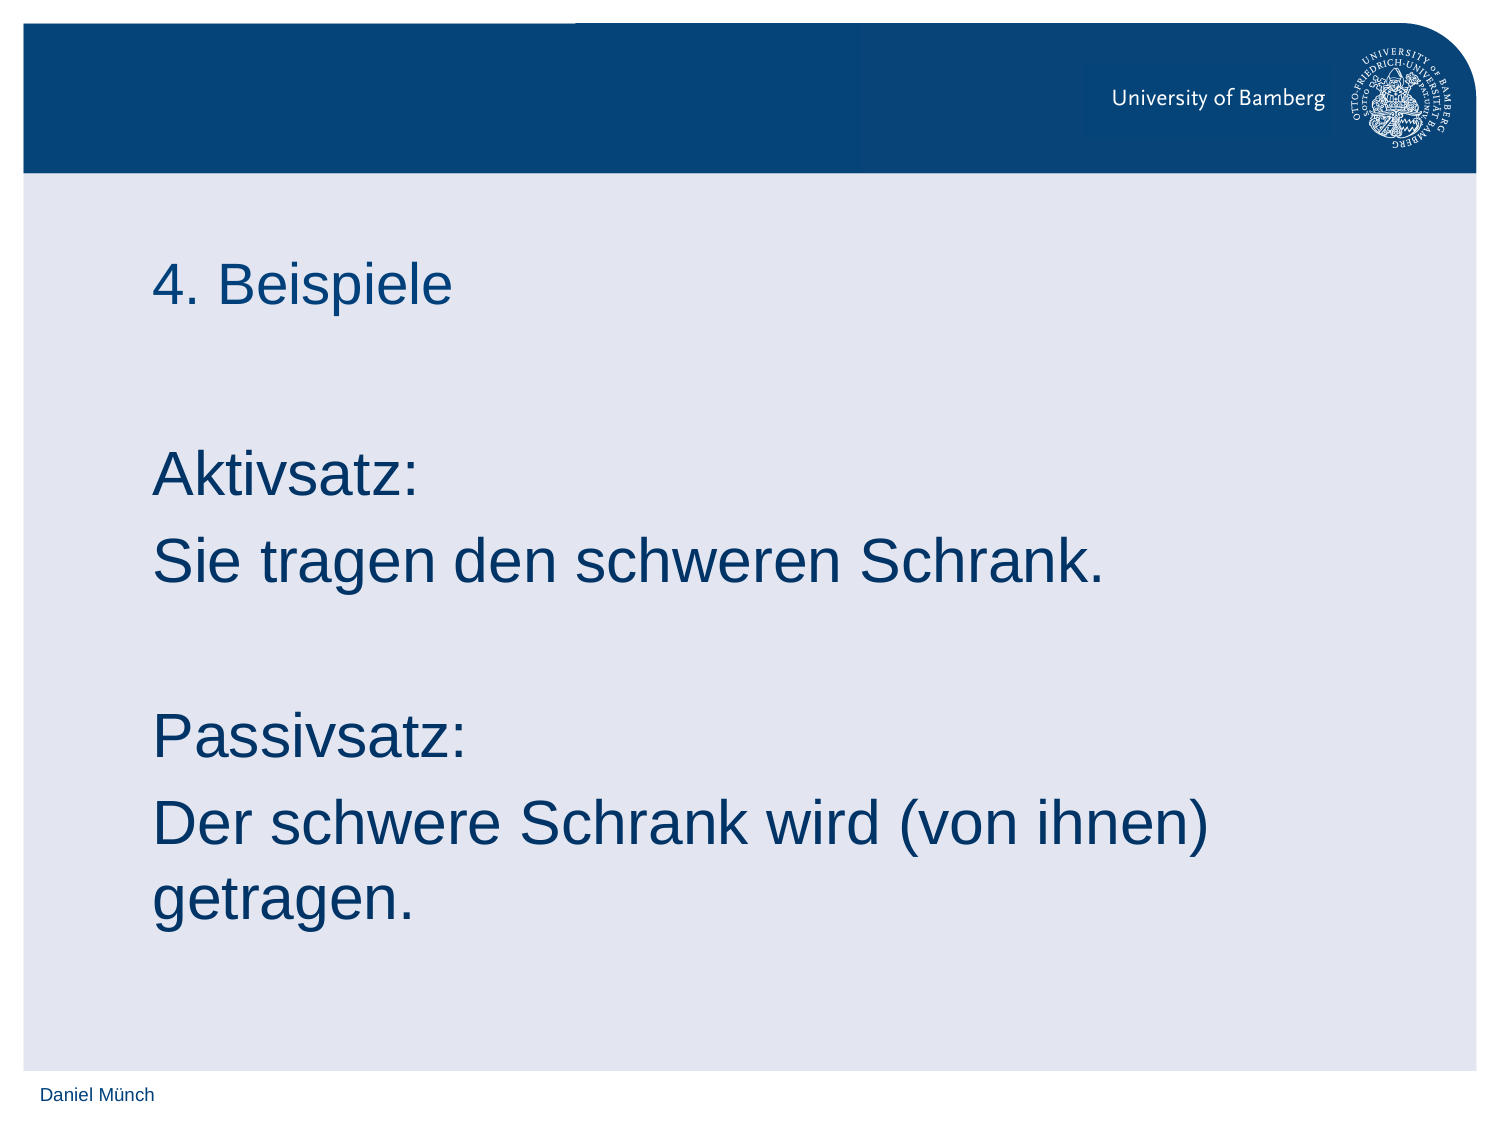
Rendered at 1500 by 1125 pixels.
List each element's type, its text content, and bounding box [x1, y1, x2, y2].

title 4. Beispiele [137, 187, 1363, 375]
list Aktivsatz: Sie tragen den schweren Schrank. Passivsatz: Der schwere Schrank wird (von ihnen) getragen. [137, 425, 1436, 1008]
picture [0, 0, 1500, 1125]
